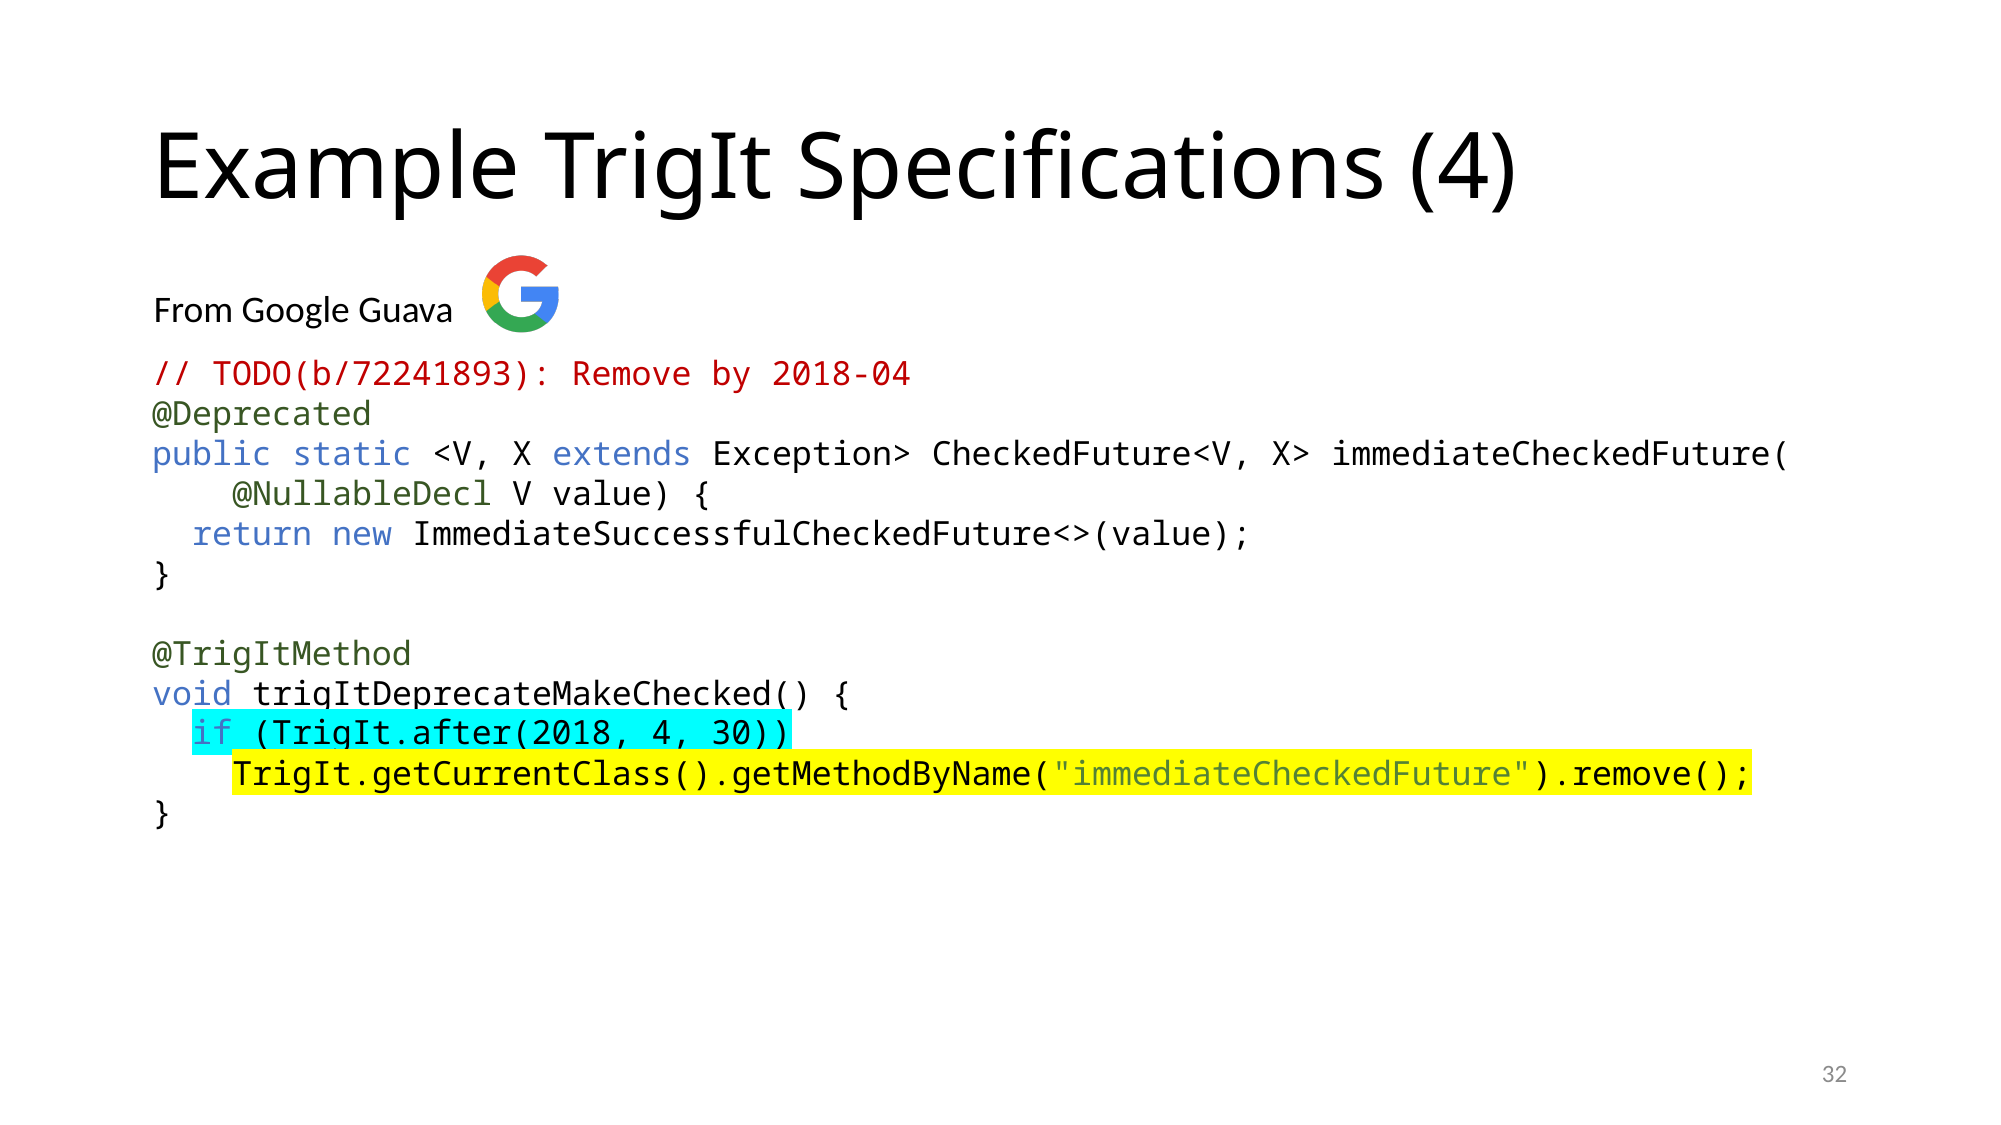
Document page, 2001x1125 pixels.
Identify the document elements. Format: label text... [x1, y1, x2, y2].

picture [470, 244, 572, 344]
slide_number 32 [1412, 1042, 1863, 1103]
text_box // TODO(b/72241893): Remove by 2018-04 @Deprecated public static <V, X extends Exception> CheckedFuture<V, X> immediateCheckedFuture( @NullableDecl V value) { return new ImmediateSuccessfulCheckedFuture<>(value); } @TrigItMethod void trigItDeprecateMakeChecked() { if (TrigIt.after(2018, 4, 30)) TrigIt.getCurrentClass().getMethodByName("immediateCheckedFuture").remove(); } [137, 345, 1916, 839]
title Example TrigIt Specifications (4) [137, 59, 1863, 278]
text_box From Google Guava [139, 277, 469, 337]
